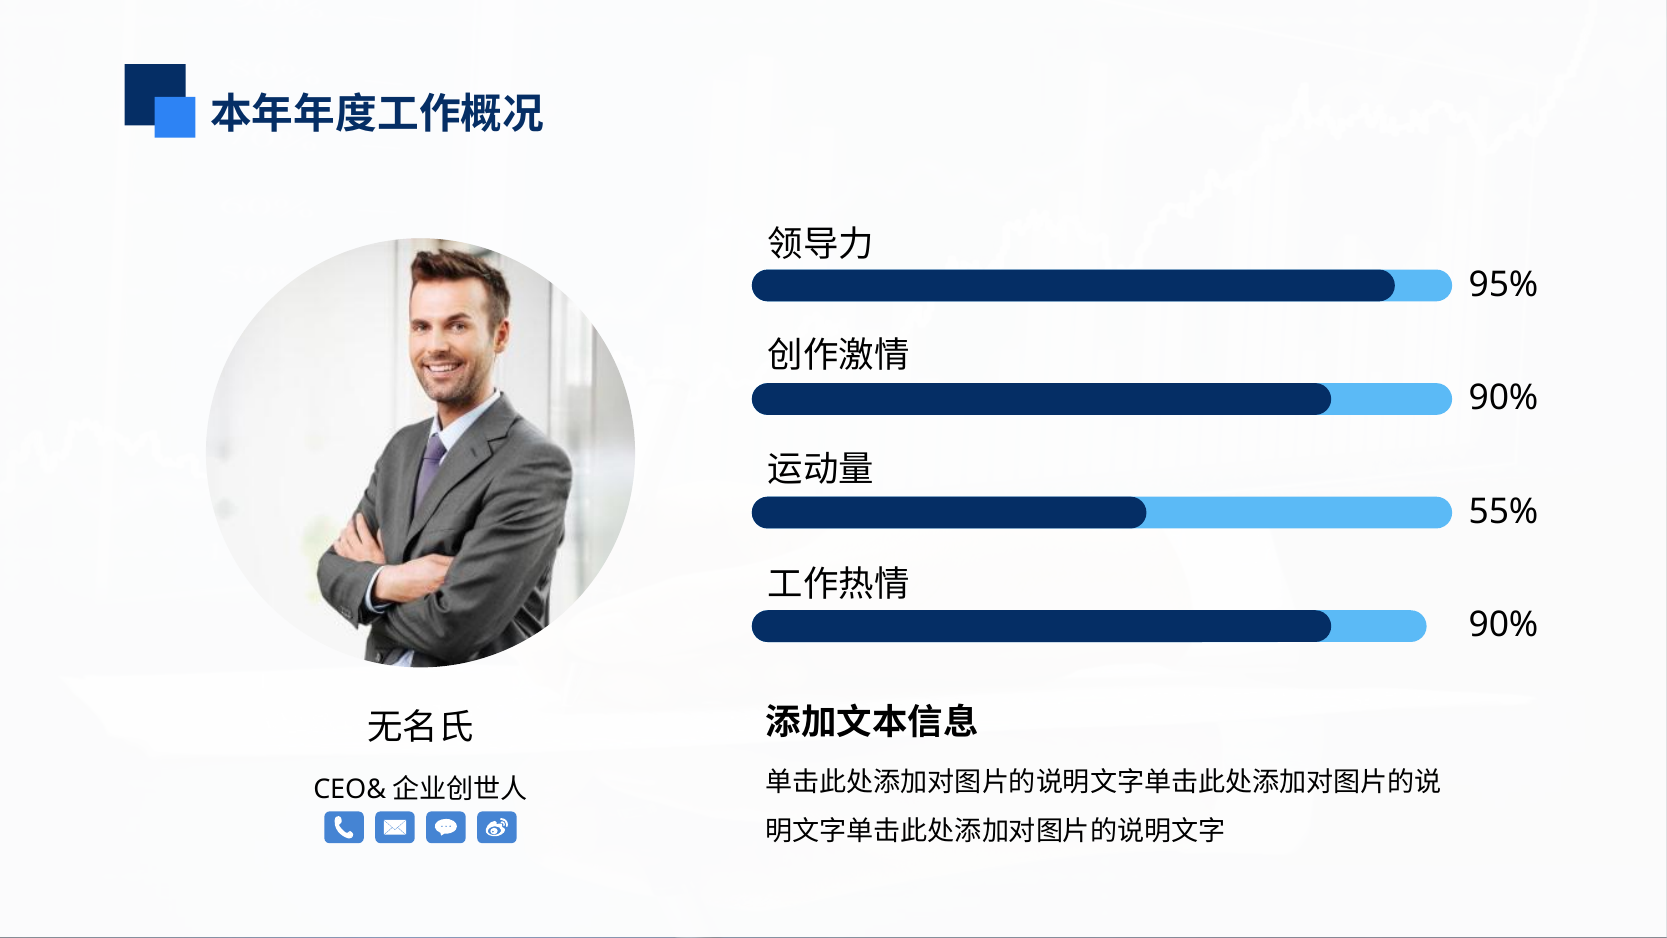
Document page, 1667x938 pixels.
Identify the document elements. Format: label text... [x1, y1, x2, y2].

text_box 55% [1452, 479, 1618, 539]
text_box [749, 380, 1334, 418]
text_box [1383, 267, 1452, 304]
text_box 工作热情 [751, 552, 969, 612]
text_box 本年年度工作概况 [195, 78, 574, 144]
text_box 运动量 [751, 438, 918, 497]
picture [205, 238, 636, 668]
text_box [1135, 494, 1452, 531]
text_box [749, 267, 1397, 304]
text_box 添加文本信息 单击此处添加对图片的说明文字单击此处添加对图片的说明文字单击此处添加对图片的说明文字 [749, 690, 1478, 876]
text_box 创作激情 [751, 323, 969, 383]
text_box [1316, 380, 1452, 418]
text_box 90% [1452, 366, 1618, 425]
text_box 领导力 [751, 212, 918, 272]
text_box [749, 608, 1334, 645]
text_box [153, 95, 197, 140]
text_box 95% [1452, 252, 1618, 312]
text_box [123, 62, 188, 127]
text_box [324, 811, 517, 844]
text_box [267, 683, 574, 809]
text_box [1317, 608, 1429, 645]
text_box [749, 494, 1149, 531]
text_box 90% [1452, 593, 1618, 653]
